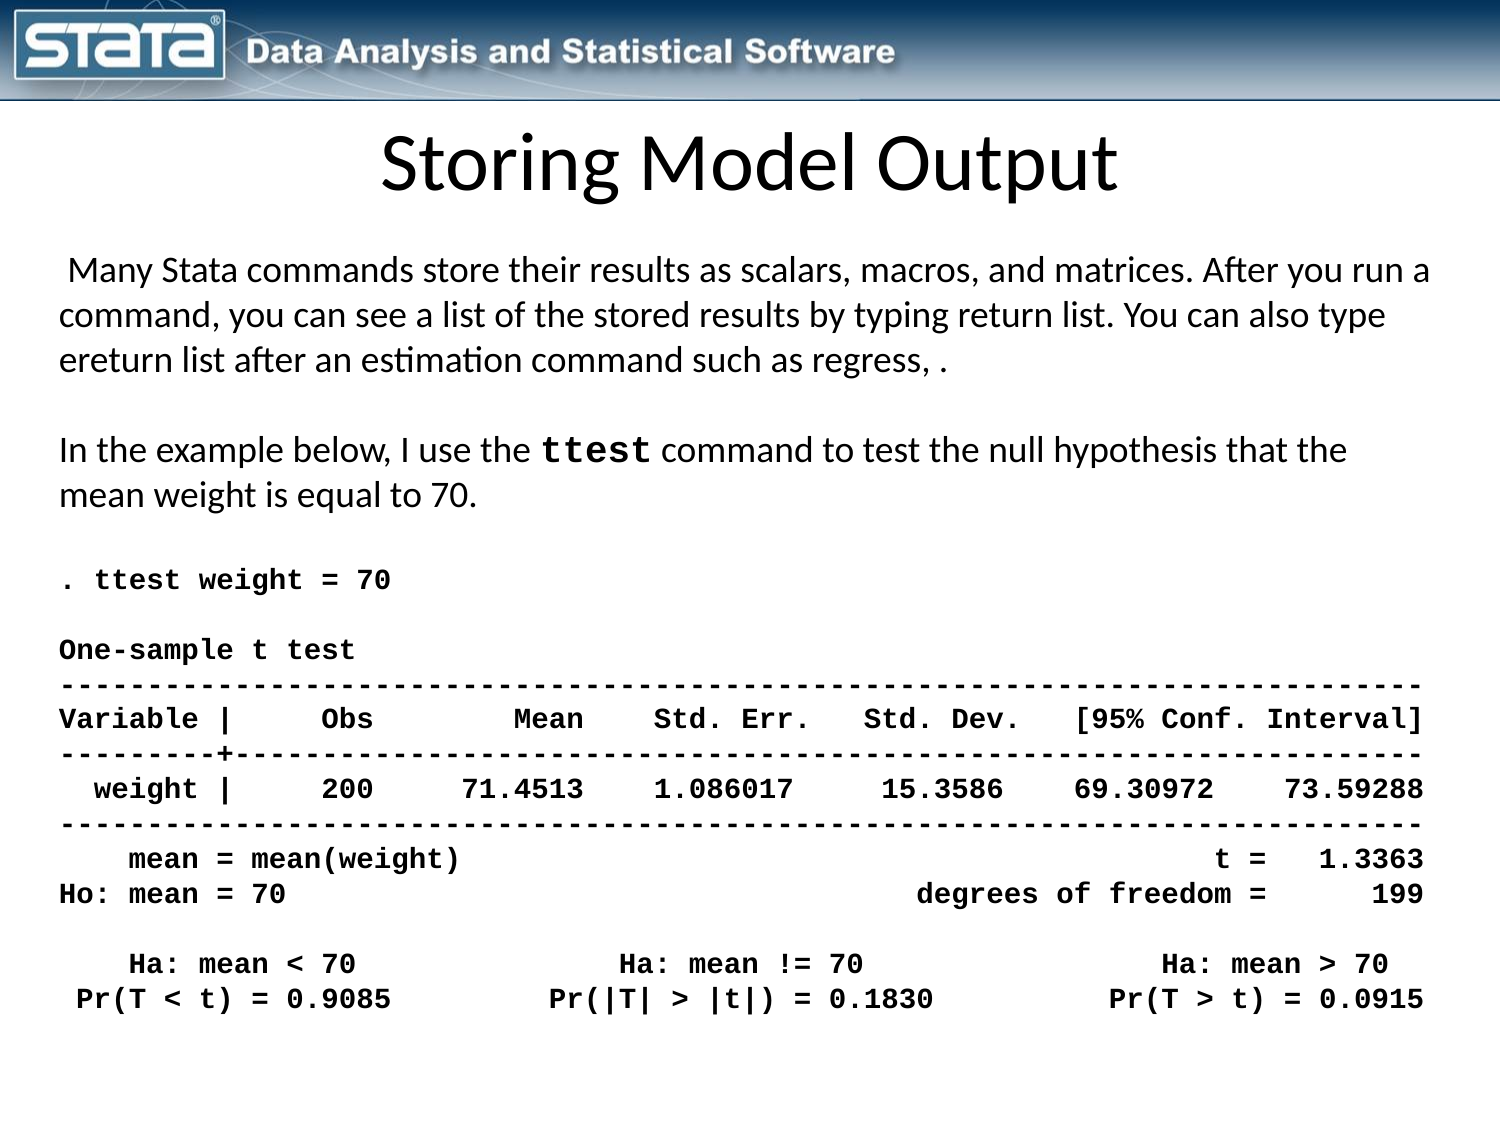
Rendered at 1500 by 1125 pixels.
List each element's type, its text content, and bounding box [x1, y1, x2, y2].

text_box Storing Model Output [0, 99, 1500, 215]
list Many Stata commands store their results as scalars, macros, and matrices. After you run a command, you can see a list of the stored results by typing return list. You can also type ereturn list after an estimation command such as regress, . In the example below, I use the ttest command to test the null hypothesis that the mean weight is equal to 70. . ttest weight = 70 One-sample t test ------------------------------------------------------------------------------ Variable | Obs Mean Std. Err. Std. Dev. [95% Conf. Interval] ---------+-------------------------------------------------------------------- weight | 200 71.4513 1.086017 15.3586 69.30972 73.59288 ------------------------------------------------------------------------------ mean = mean(weight) t = 1.3363 Ho: mean = 70 degrees of freedom = 199 Ha: mean < 70 Ha: mean != 70 Ha: mean > 70 Pr(T < t) = 0.9085 Pr(|T| > |t|) = 0.1830 Pr(T > t) = 0.0915 [43, 237, 1457, 1100]
picture [0, 0, 1500, 99]
